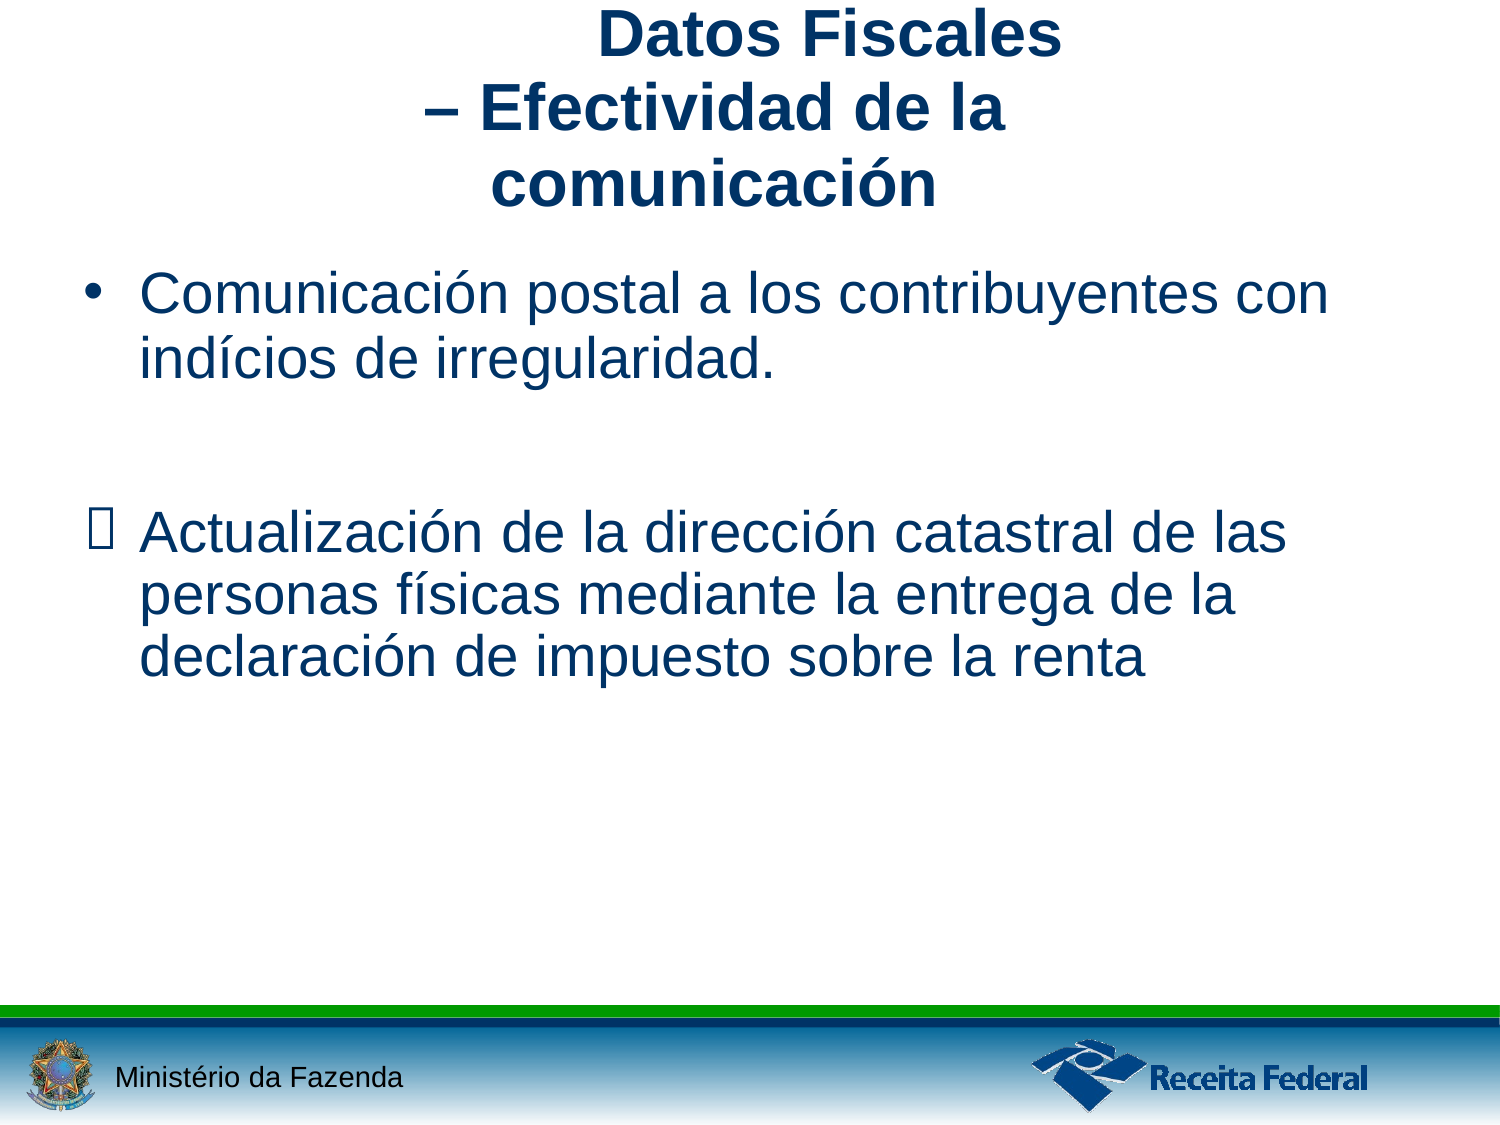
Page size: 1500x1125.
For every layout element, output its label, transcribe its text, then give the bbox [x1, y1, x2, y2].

text_box [137, 642, 355, 706]
text_box Actualización de la dirección catastral de las personas físicas mediante la entrega de la declaración de impuesto sobre la renta [137, 502, 1475, 566]
text_box [439, 642, 602, 706]
text_box Datos Fiscales – Efectividad de la comunicación [276, 0, 1390, 151]
text_box [358, 642, 436, 706]
text_box Comunicación postal a los contribuyentes con indícios de irregularidad. [137, 263, 1375, 397]
text_box [0, 1011, 1500, 1017]
text_box [1029, 1037, 1149, 1117]
text_box [1172, 572, 1251, 636]
text_box  [81, 499, 141, 562]
text_box Ministério da Fazenda [112, 1061, 409, 1095]
text_box [137, 572, 787, 636]
text_box [1146, 1058, 1375, 1098]
text_box [0, 1005, 1500, 1011]
text_box [24, 1025, 97, 1125]
text_box [789, 572, 868, 636]
text_box [0, 1017, 1500, 1028]
text_box [870, 572, 1169, 636]
text_box • [81, 260, 115, 323]
